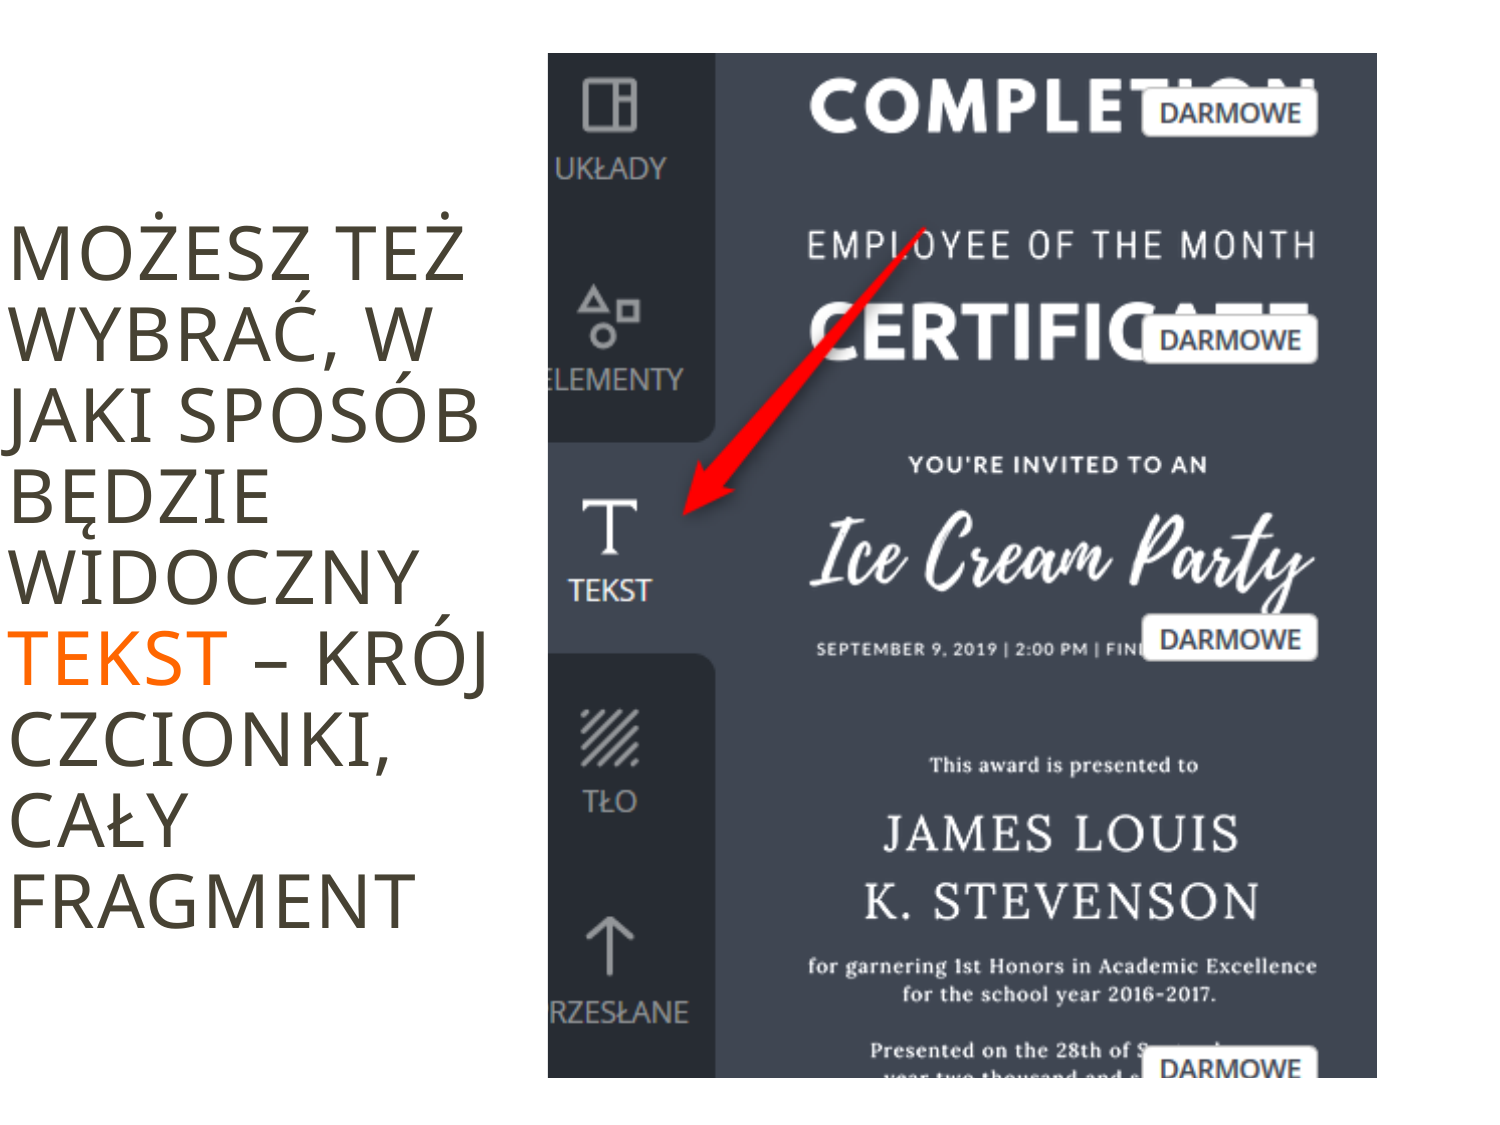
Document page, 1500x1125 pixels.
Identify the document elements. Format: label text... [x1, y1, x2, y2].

picture [547, 53, 1377, 1078]
list Możesz też wybrać, w jaki sposób będzie widoczny tekst – krój czcionki, cały fragment [0, 309, 540, 851]
